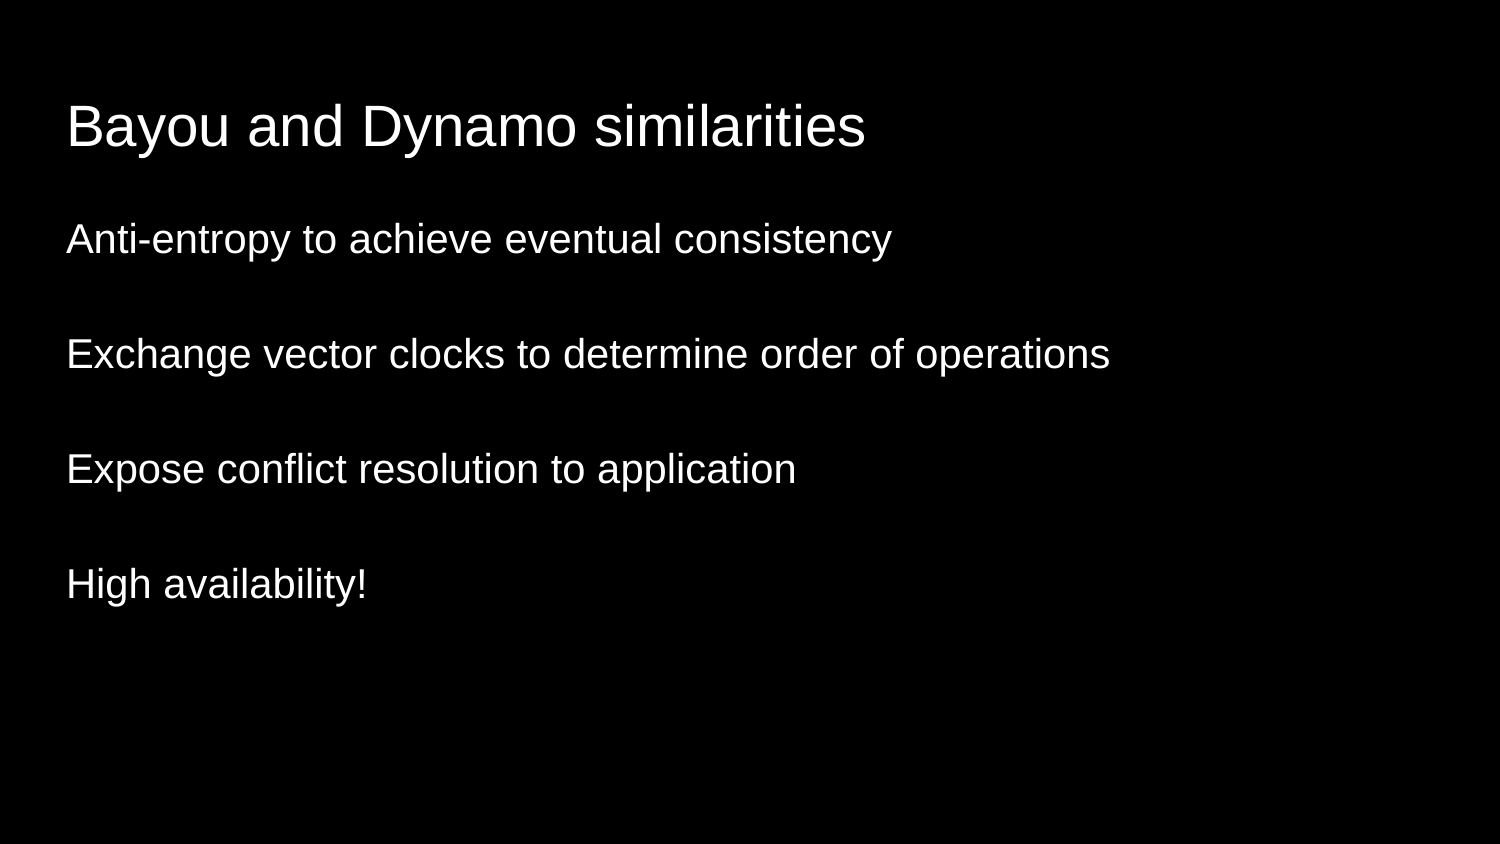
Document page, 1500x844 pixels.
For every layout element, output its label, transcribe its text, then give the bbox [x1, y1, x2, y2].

title Bayou and Dynamo similarities [51, 72, 1449, 167]
list Anti-entropy to achieve eventual consistency Exchange vector clocks to determine order of operations Expose conflict resolution to application High availability! [51, 189, 1449, 750]
